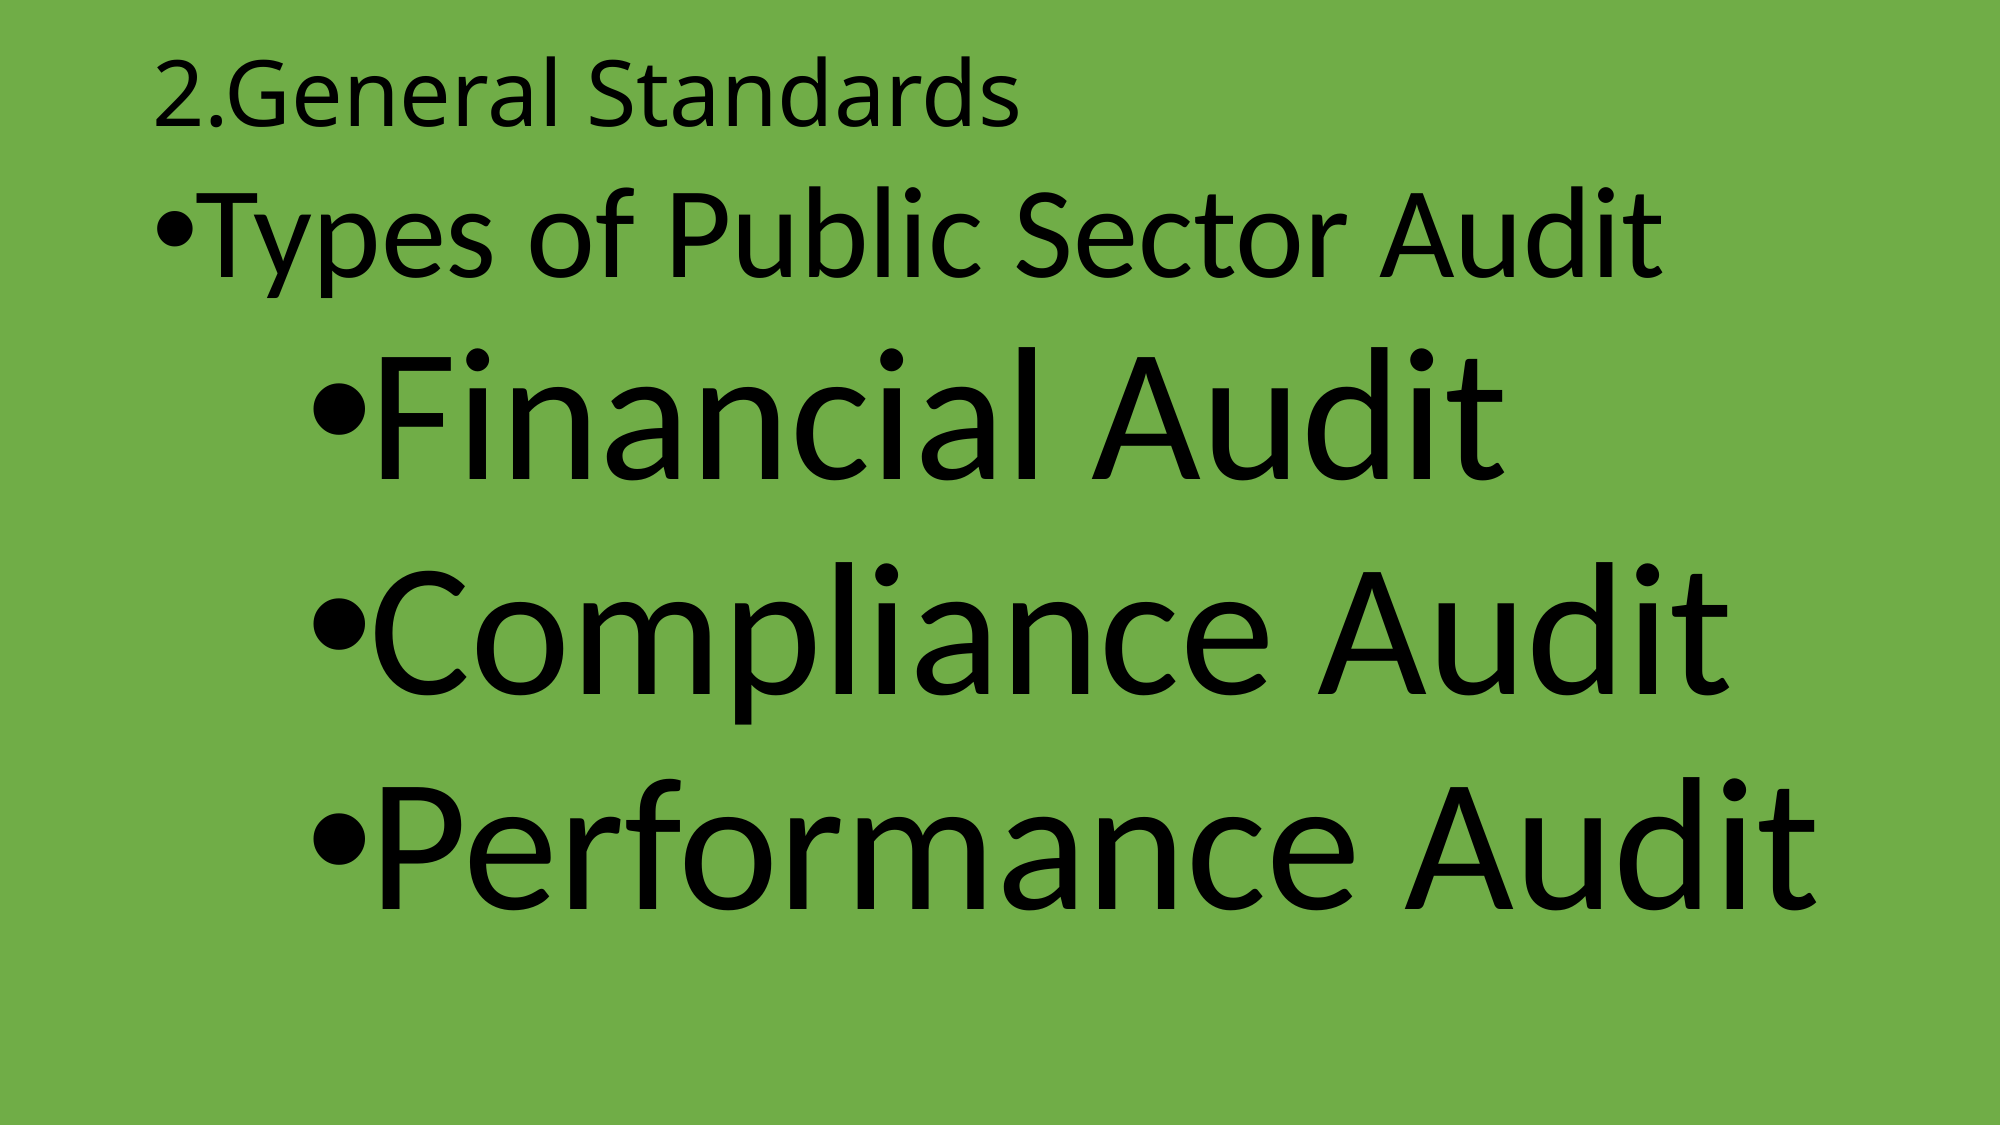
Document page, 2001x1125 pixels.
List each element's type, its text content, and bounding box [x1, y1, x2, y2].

title 2.General Standards [137, 36, 1863, 157]
list Types of Public Sector Audit Financial Audit Compliance Audit Performance Audit [137, 157, 1863, 1014]
